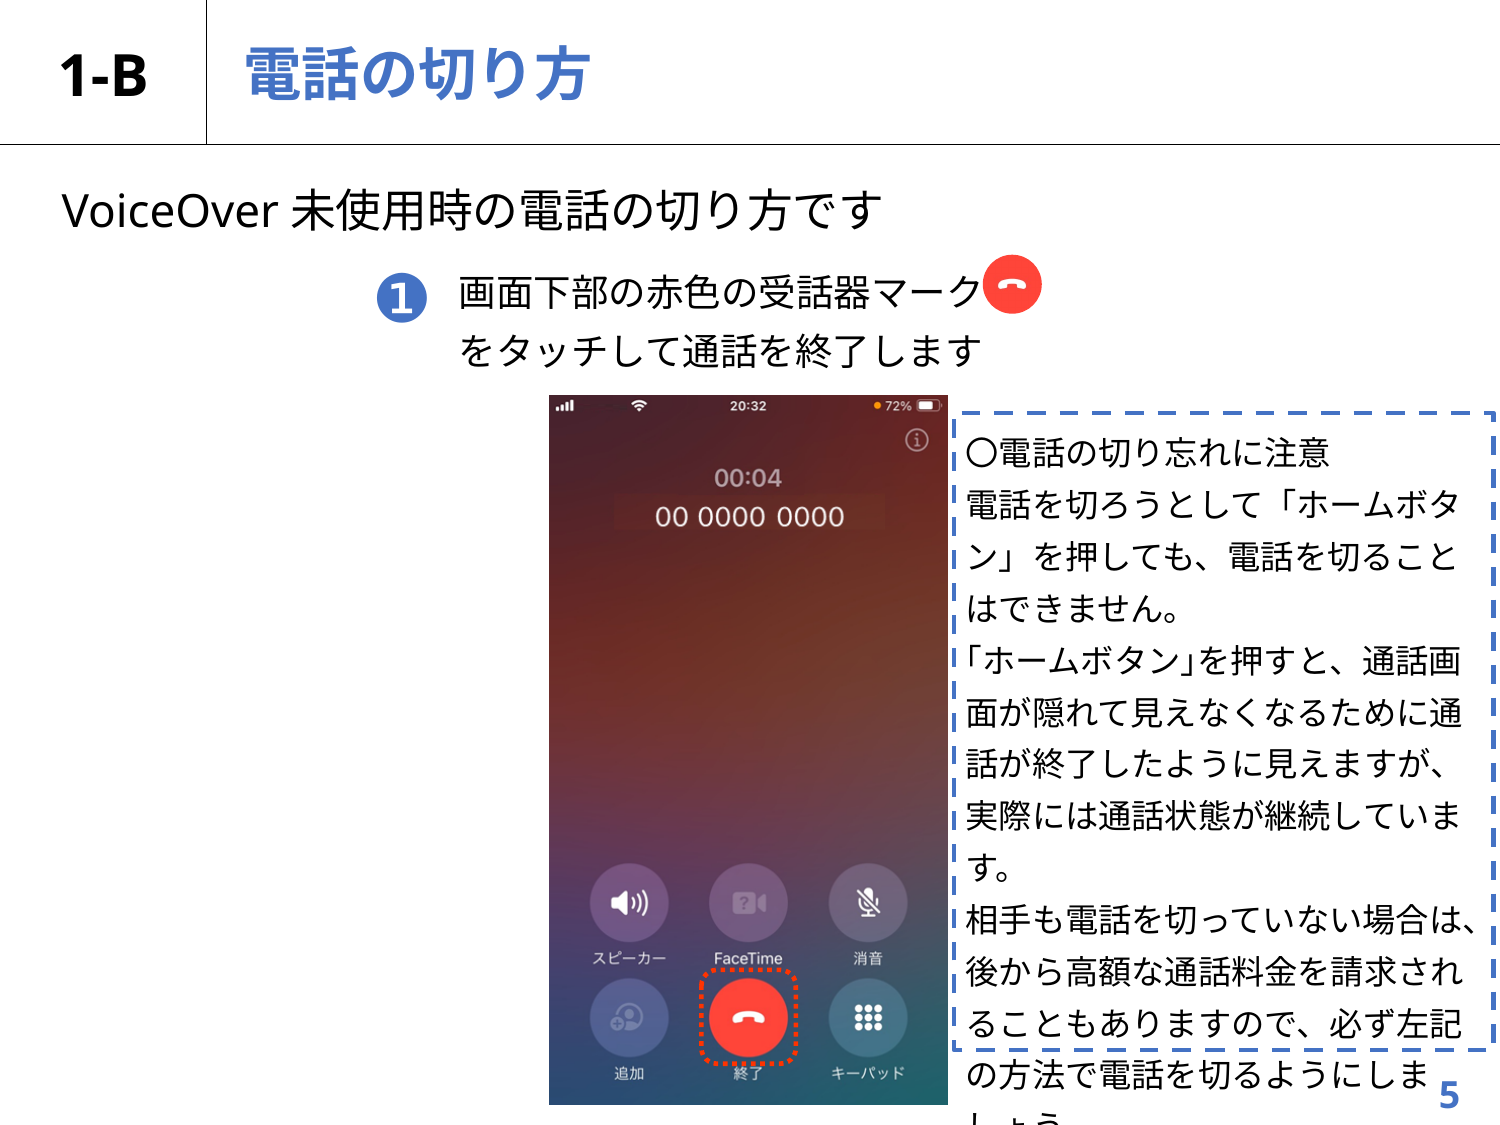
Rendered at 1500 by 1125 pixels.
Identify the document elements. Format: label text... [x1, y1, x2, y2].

title 電話の切り方 [228, 36, 1472, 116]
text_box ❶ [358, 274, 435, 343]
picture [982, 254, 1042, 314]
picture [549, 395, 948, 1105]
text_box 1-B [0, 0, 207, 147]
text_box 画面下部の赤色の受話器マーク をタッチして通話を終了します [443, 274, 1139, 381]
text_box VoiceOver未使用時の電話の切り方です [46, 180, 1422, 274]
text_box 5 [1399, 1063, 1500, 1123]
text_box 〇電話の切り忘れに注意 電話を切ろうとして「ホームボタン」を押しても、電話を切ることはできません。 ｢ホームボタン｣を押すと、通話画面が隠れて見えなくなるために通話が終了したように見えますが、実際には通話状態が継続しています。 相手も電話を切っていない場合は、後から高額な通話料金を請求されることもありますので、必ず左記の方法で電話を切るようにしましょう。 [953, 412, 1494, 1050]
